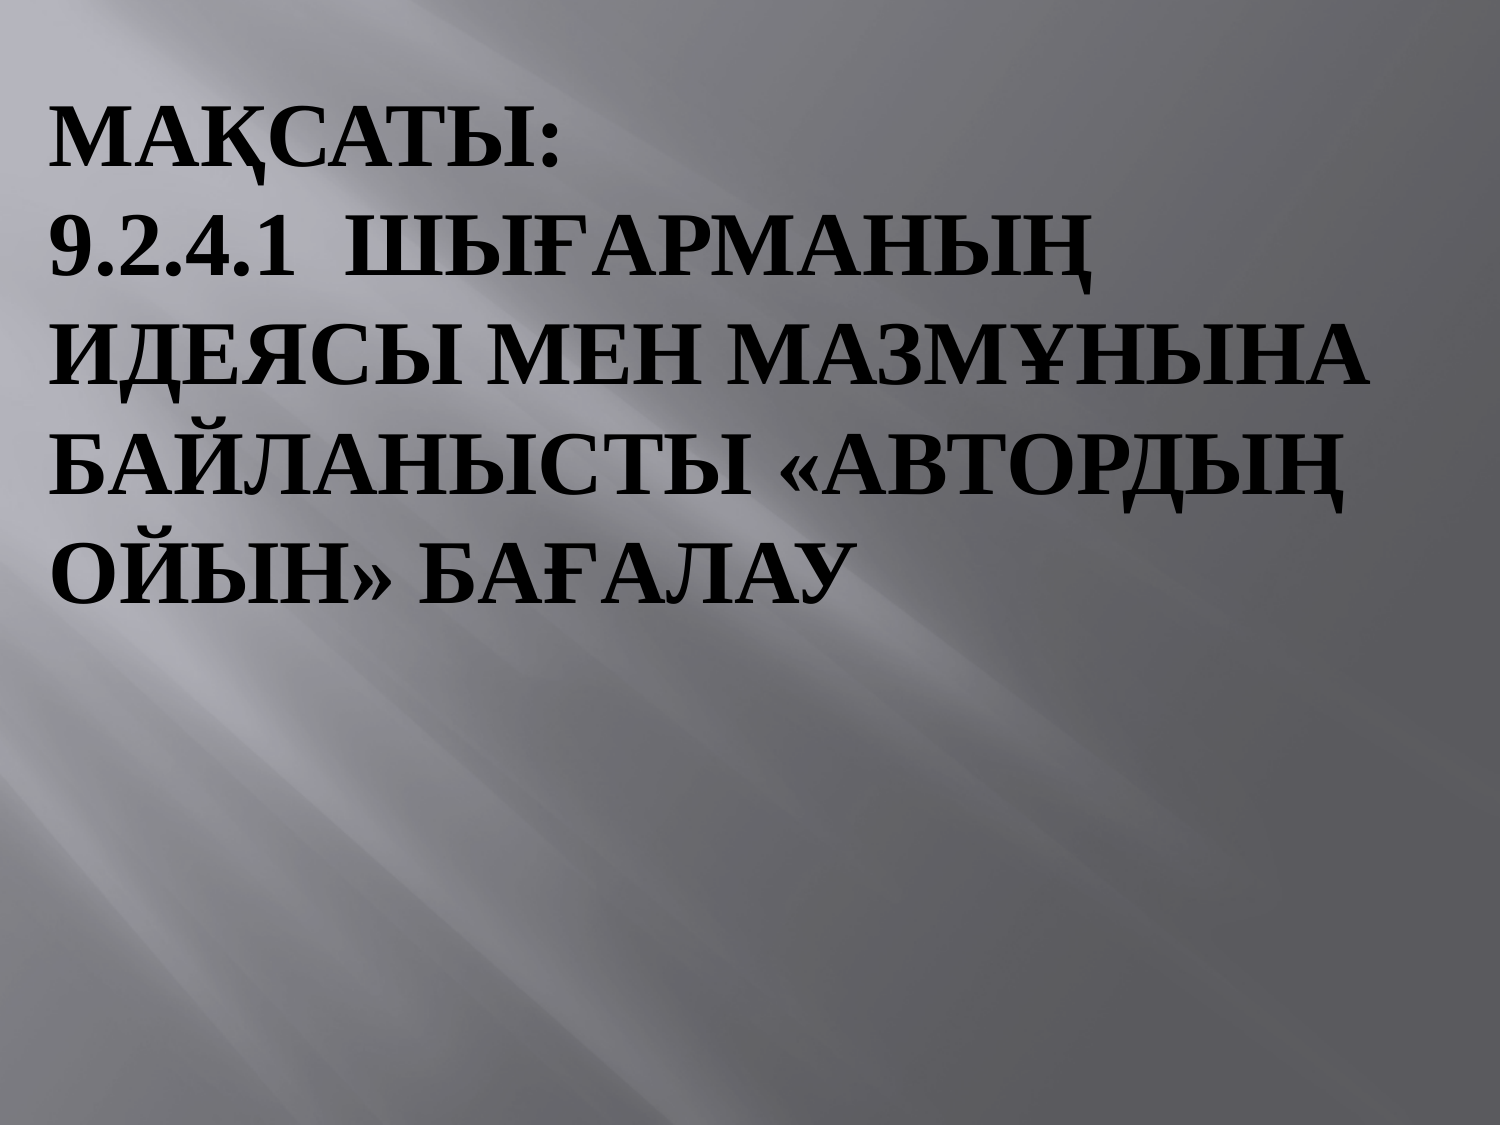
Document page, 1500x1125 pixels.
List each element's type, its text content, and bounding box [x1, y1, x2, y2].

title Мақсаты: 9.2.4.1 шығарманың идеясы мен мазмұнына байланысты «автордың ойын» бағалау [41, 66, 1412, 622]
